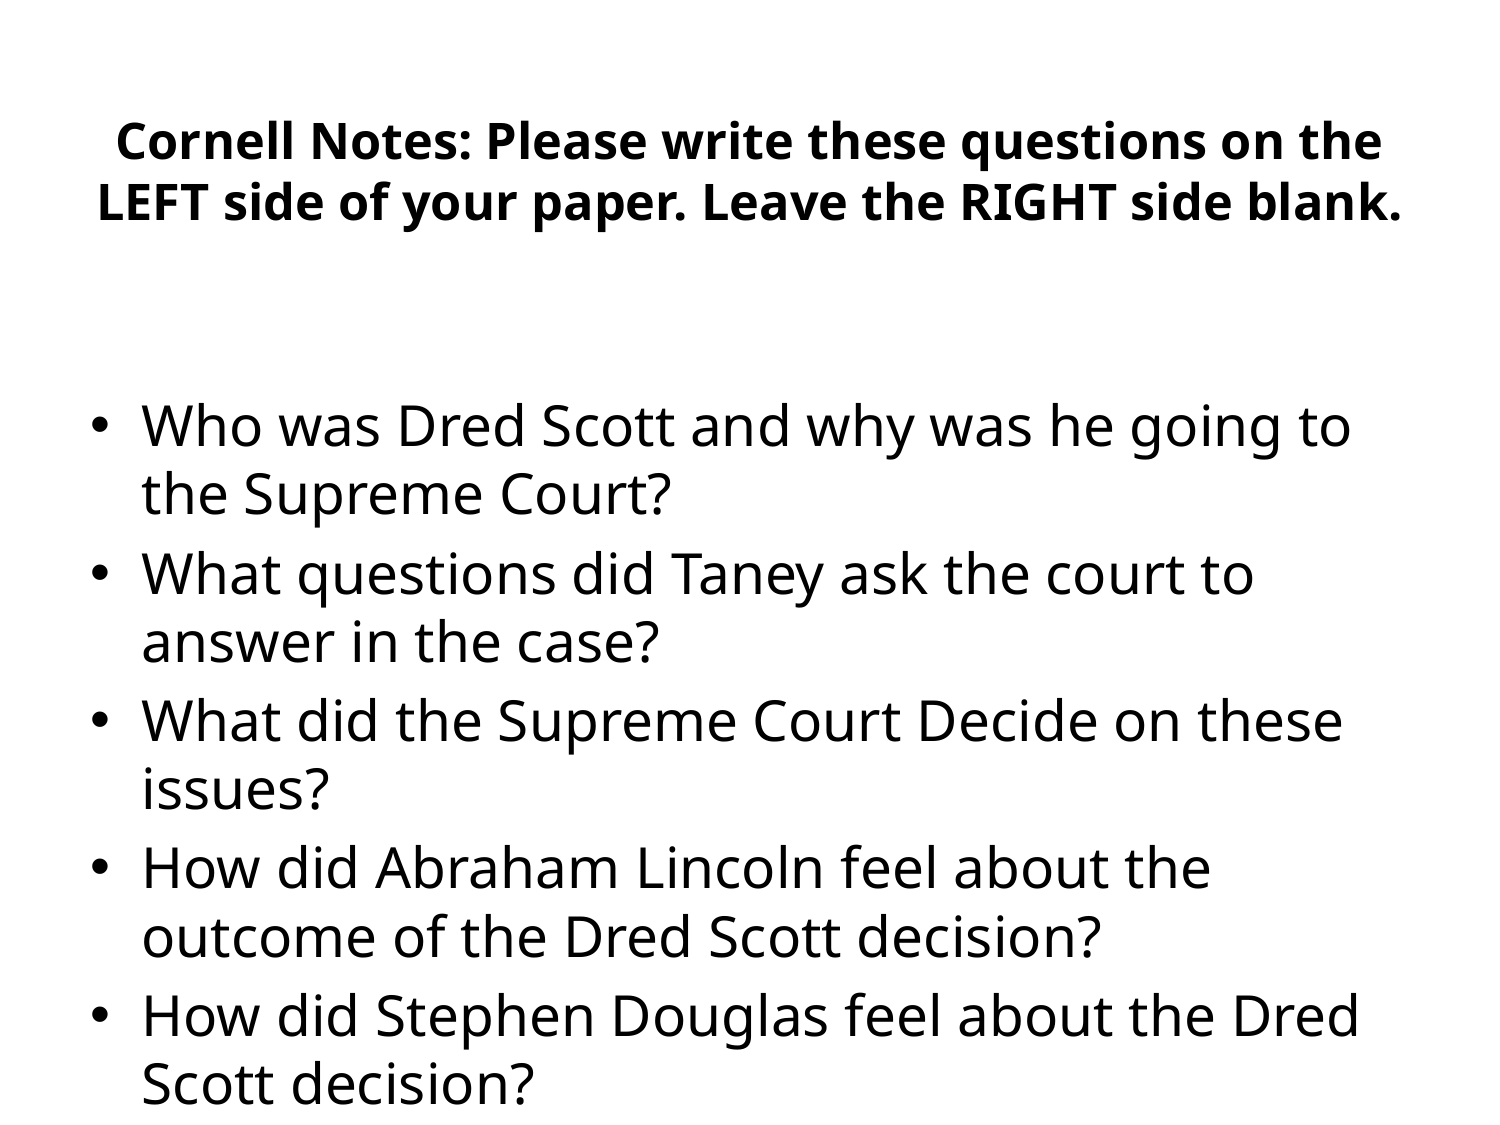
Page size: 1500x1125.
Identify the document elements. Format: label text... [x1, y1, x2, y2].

title Cornell Notes: Please write these questions on the LEFT side of your paper. Leave the RIGHT side blank. [75, 76, 1425, 264]
list Who was Dred Scott and why was he going to the Supreme Court? What questions did Taney ask the court to answer in the case? What did the Supreme Court Decide on these issues? How did Abraham Lincoln feel about the outcome of the Dred Scott decision? How did Stephen Douglas feel about the Dred Scott decision? [75, 382, 1425, 1125]
